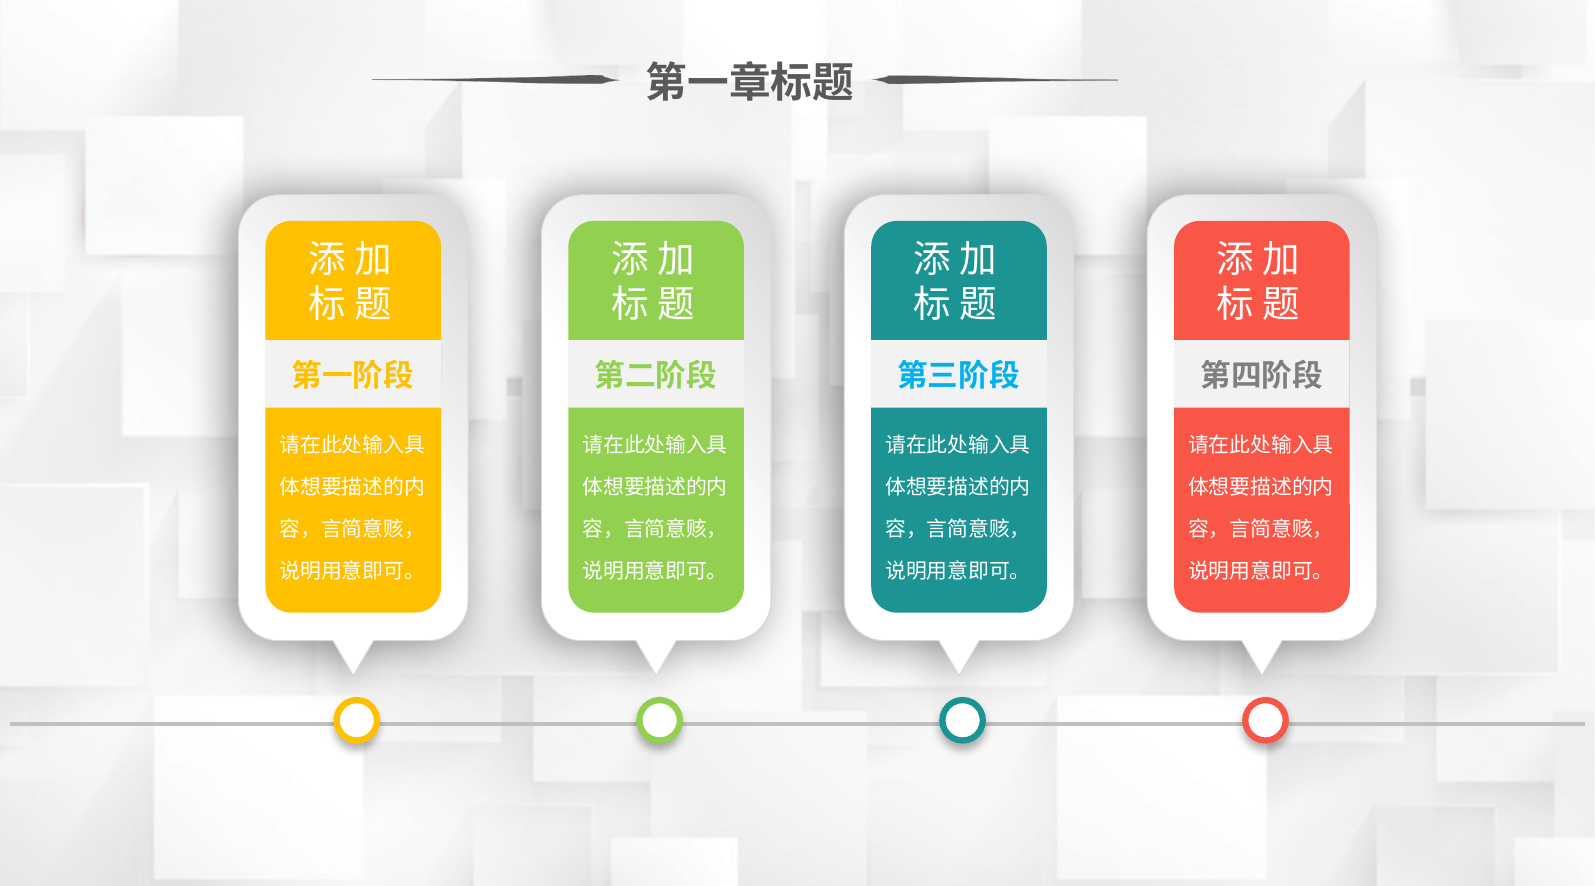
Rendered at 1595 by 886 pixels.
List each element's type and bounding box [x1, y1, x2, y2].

text_box [541, 194, 772, 676]
text_box [238, 194, 469, 676]
text_box [1146, 194, 1378, 676]
picture [0, 0, 1595, 886]
text_box [843, 194, 1075, 676]
